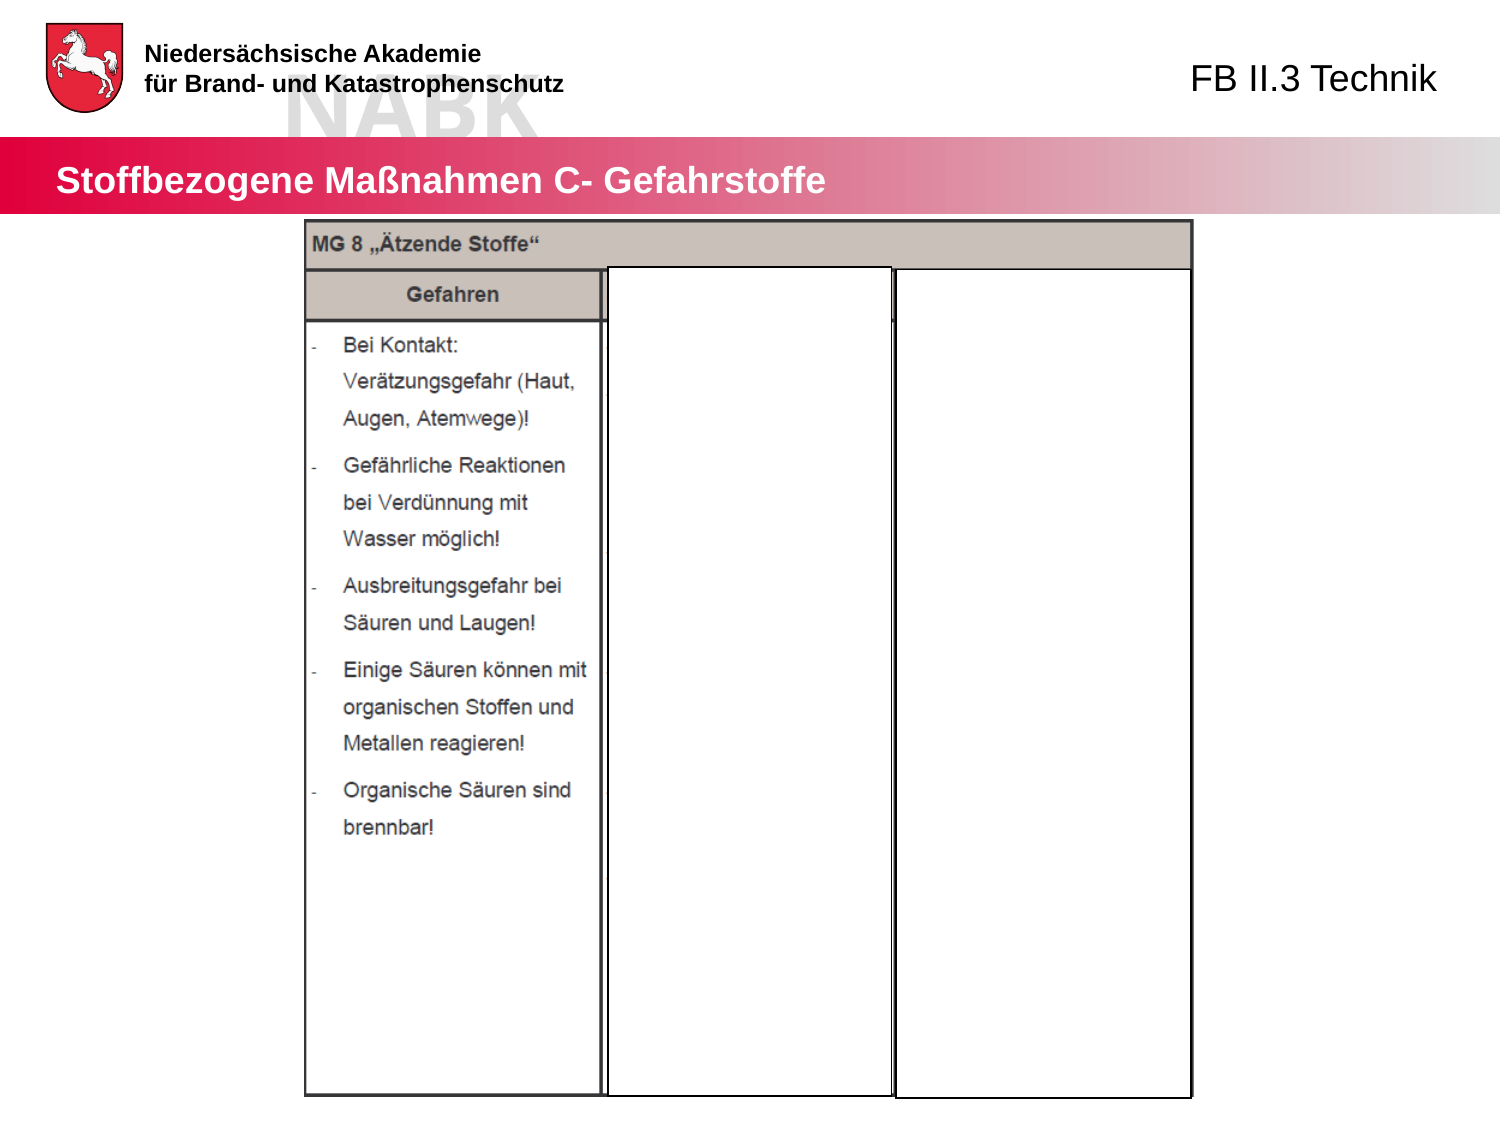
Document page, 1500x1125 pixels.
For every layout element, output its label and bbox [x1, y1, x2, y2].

picture [45, 22, 124, 114]
picture [304, 219, 1195, 1097]
